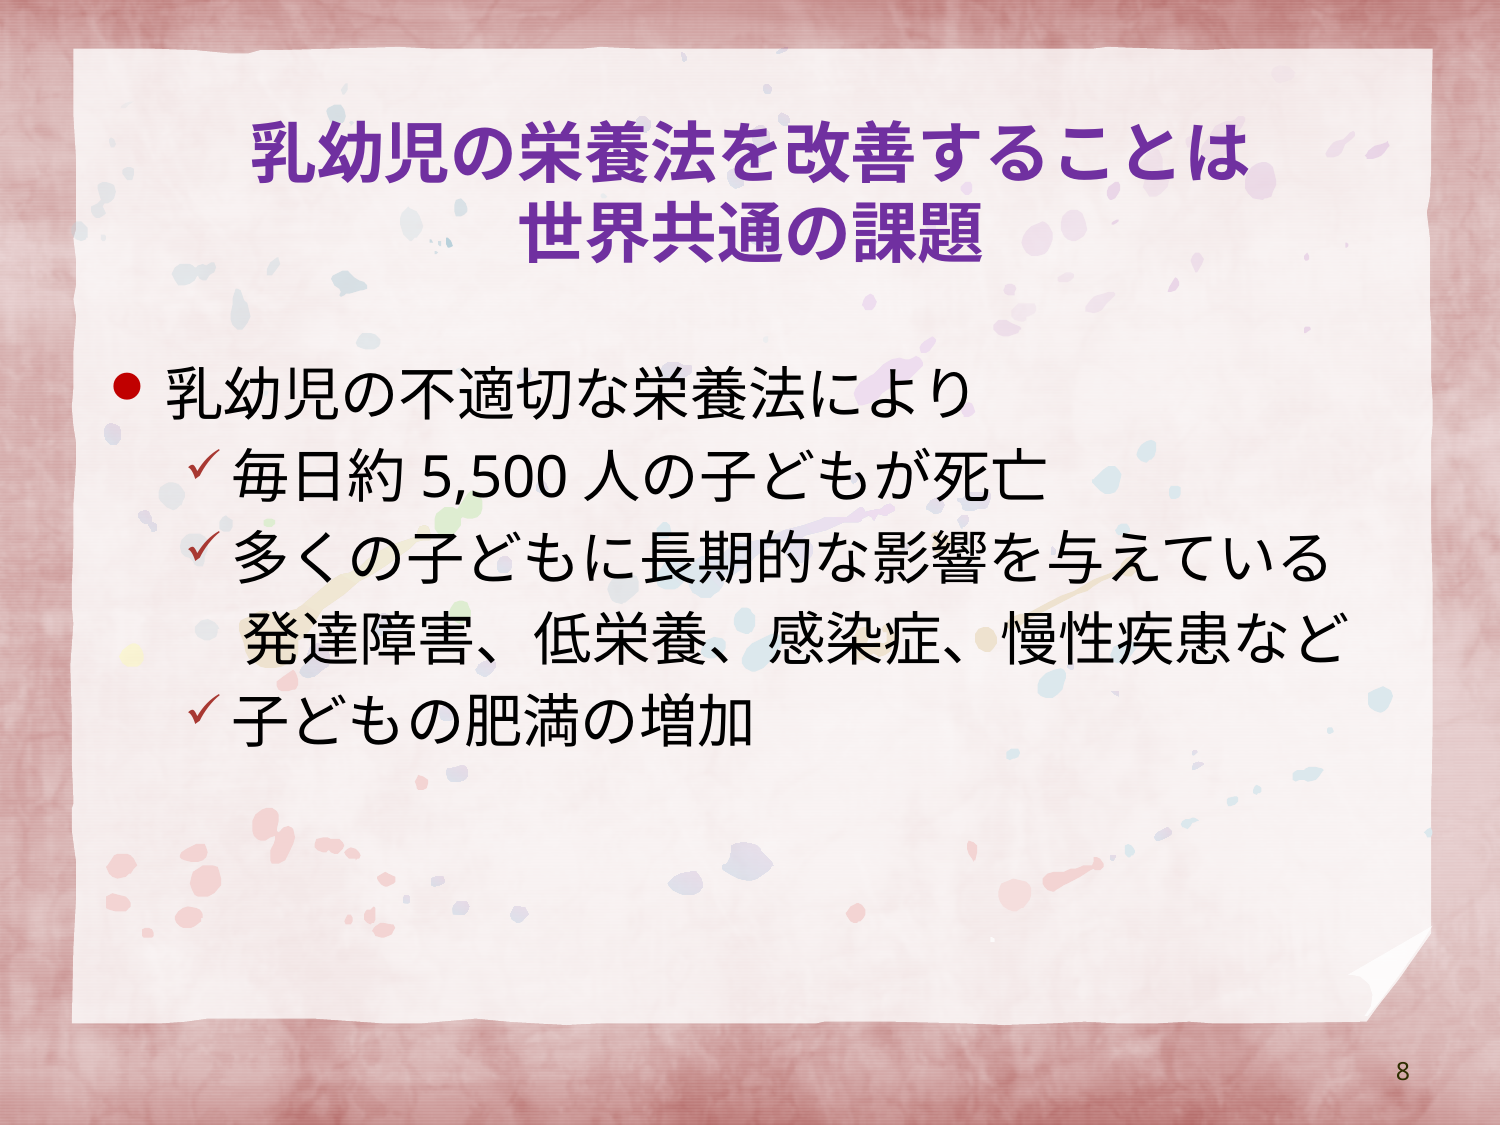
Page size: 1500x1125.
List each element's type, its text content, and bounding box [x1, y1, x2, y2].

title 乳幼児の栄養法を改善することは 世界共通の課題 [147, 172, 1355, 291]
list 乳幼児の不適切な栄養法により 毎日約5,500人の子どもが死亡 多くの子どもに長期的な影響を与えている 発達障害、低栄養、感染症、慢性疾患など 子どもの肥満の増加 [94, 349, 1409, 823]
slide_number 8 [1074, 1042, 1425, 1103]
